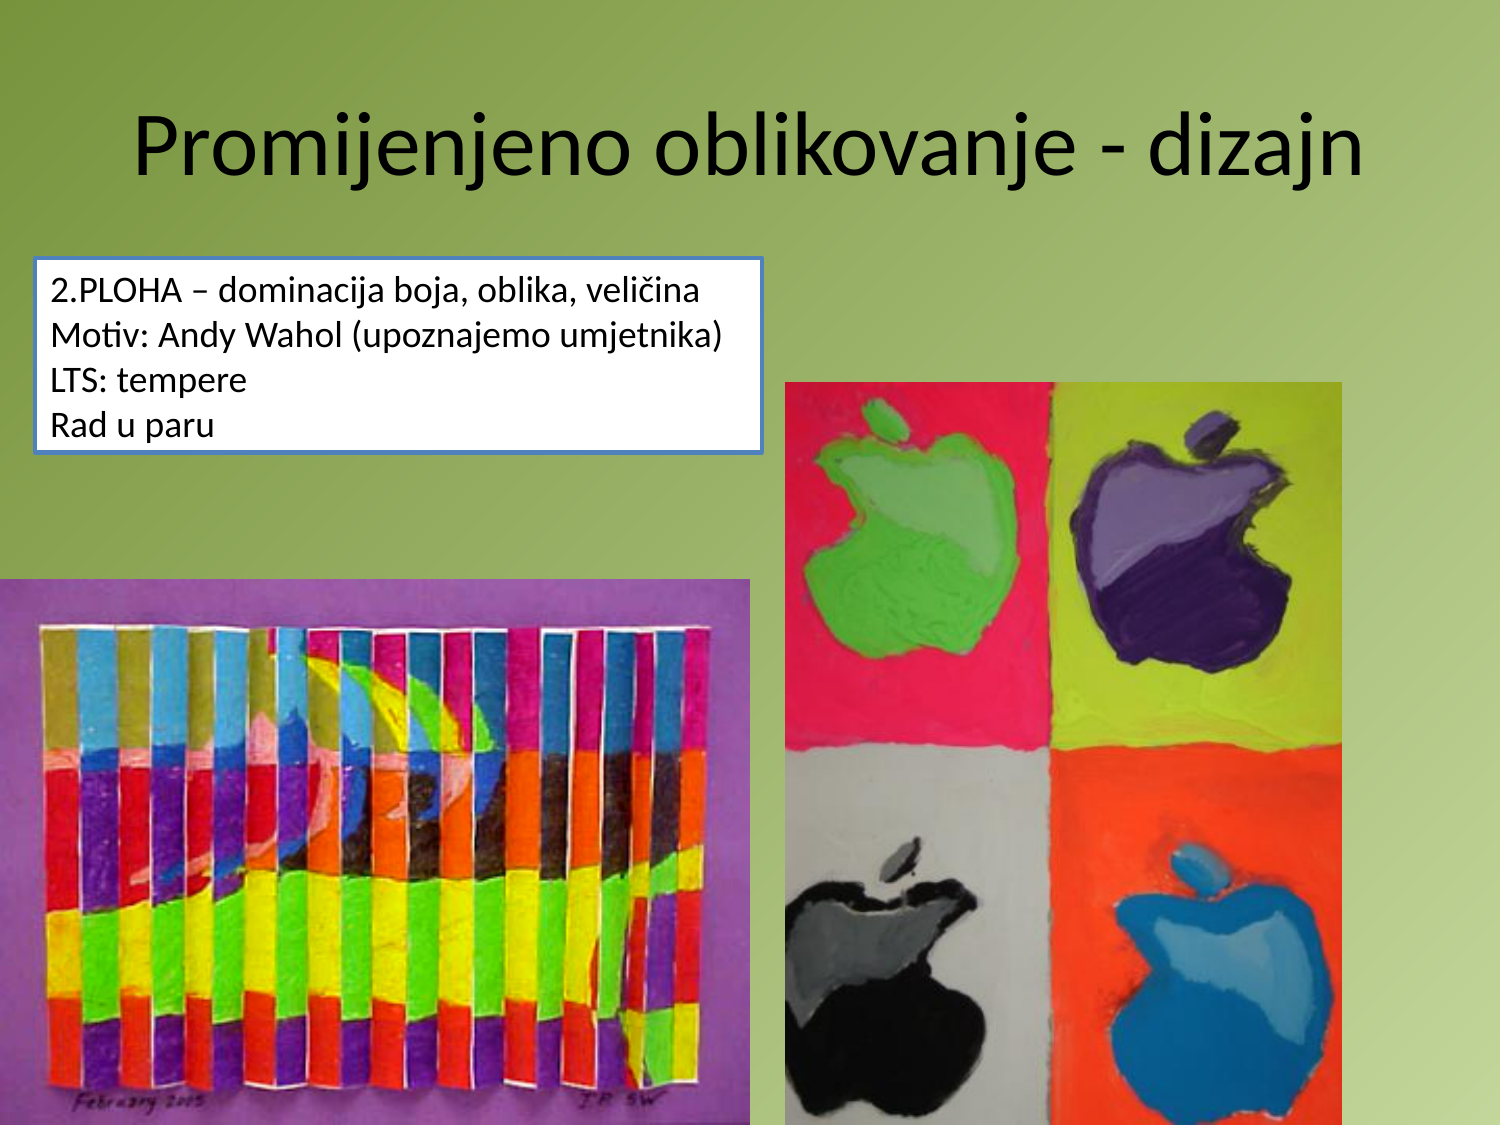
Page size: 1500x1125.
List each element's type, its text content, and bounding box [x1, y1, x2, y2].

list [784, 382, 1343, 1125]
picture [0, 578, 751, 1125]
text_box 2.PLOHA – dominacija boja, oblika, veličina Motiv: Andy Wahol (upoznajemo umjetnika) LTS: tempere Rad u paru [33, 256, 764, 455]
title Promijenjeno oblikovanje - dizajn [74, 44, 1426, 233]
